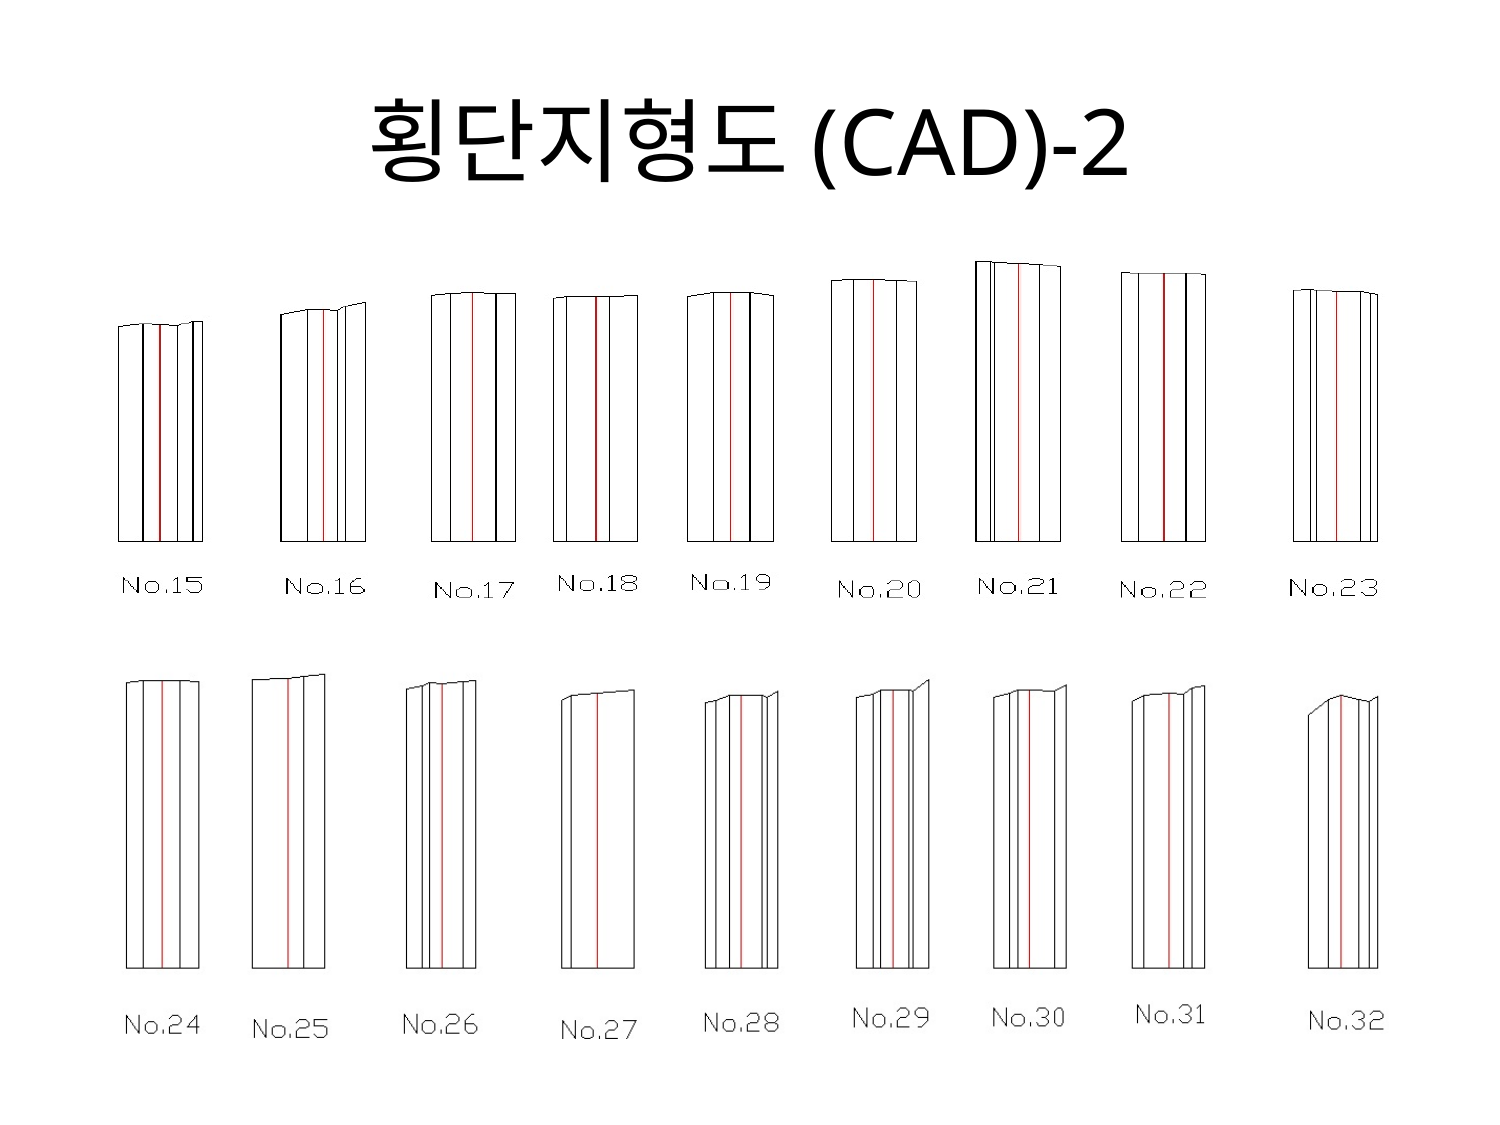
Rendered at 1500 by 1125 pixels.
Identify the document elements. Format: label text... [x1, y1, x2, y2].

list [105, 655, 1395, 1039]
title 횡단지형도(CAD)-2 [75, 45, 1425, 233]
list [105, 257, 1407, 615]
